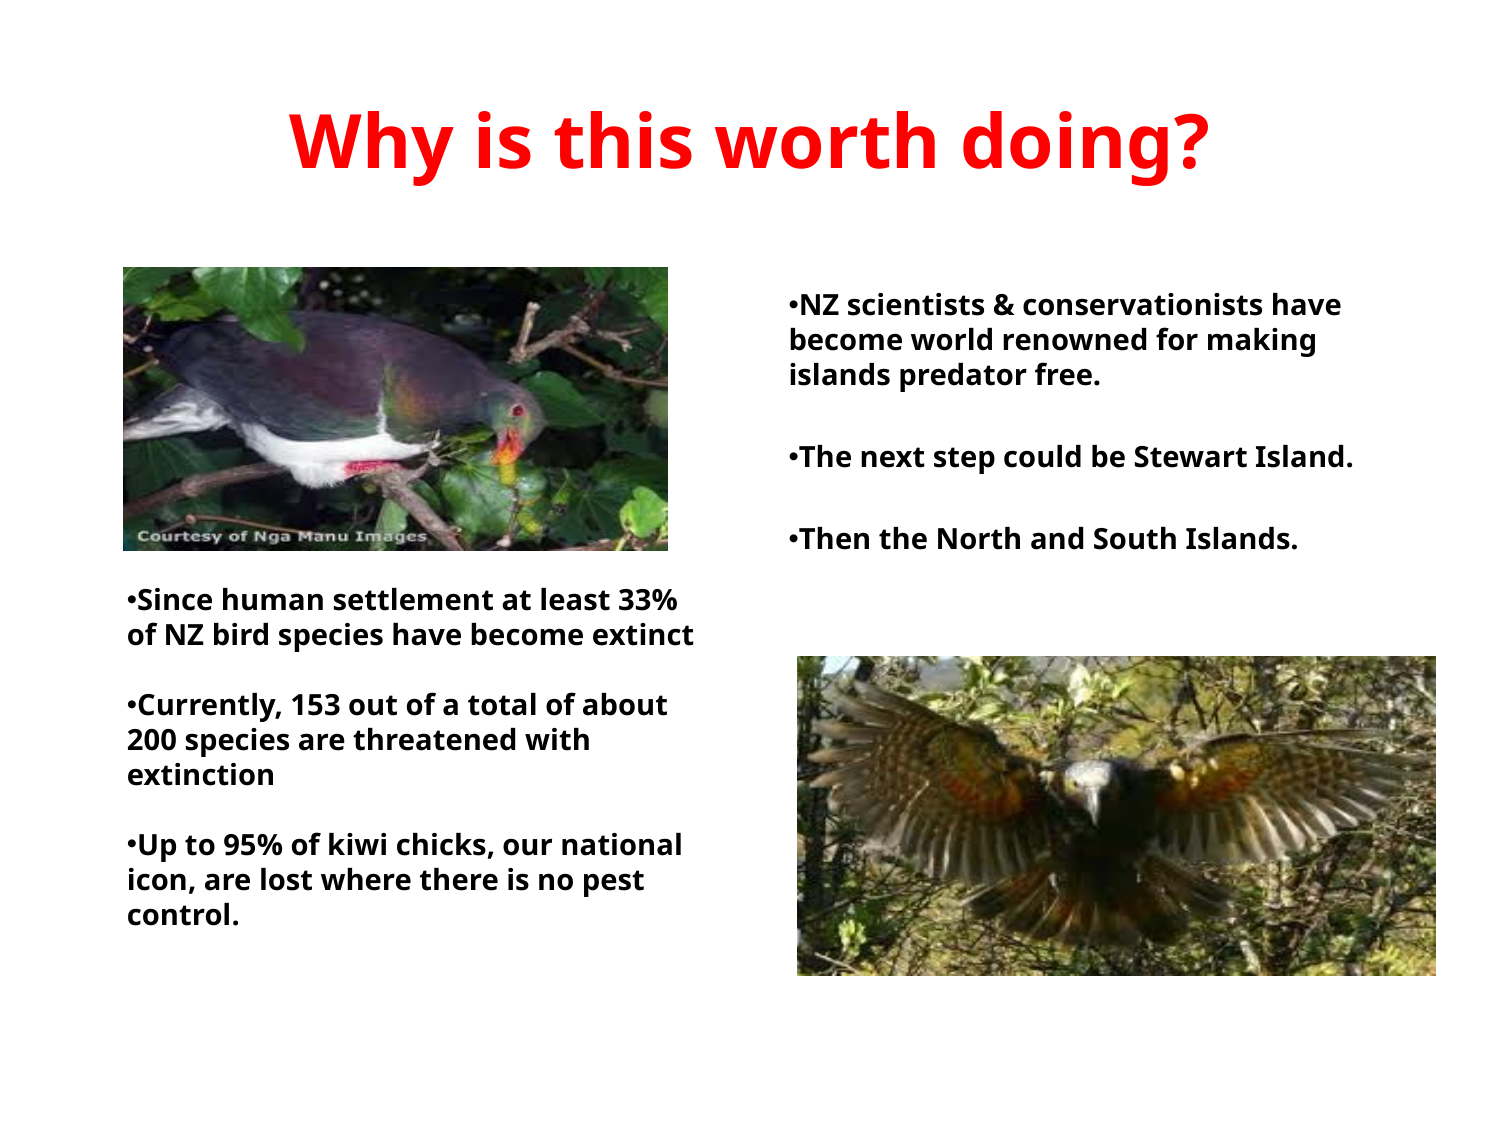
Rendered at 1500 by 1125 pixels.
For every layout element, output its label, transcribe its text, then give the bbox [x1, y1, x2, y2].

title Why is this worth doing? [75, 45, 1425, 233]
text_box Since human settlement at least 33% of NZ bird species have become extinct Currently, 153 out of a total of about 200 species are threatened with extinction Up to 95% of kiwi chicks, our national icon, are lost where there is no pest control. [112, 574, 715, 979]
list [123, 266, 668, 551]
list NZ scientists & conservationists have become world renowned for making islands predator free. The next step could be Stewart Island. Then the North and South Islands. [773, 278, 1437, 622]
picture [796, 656, 1436, 977]
